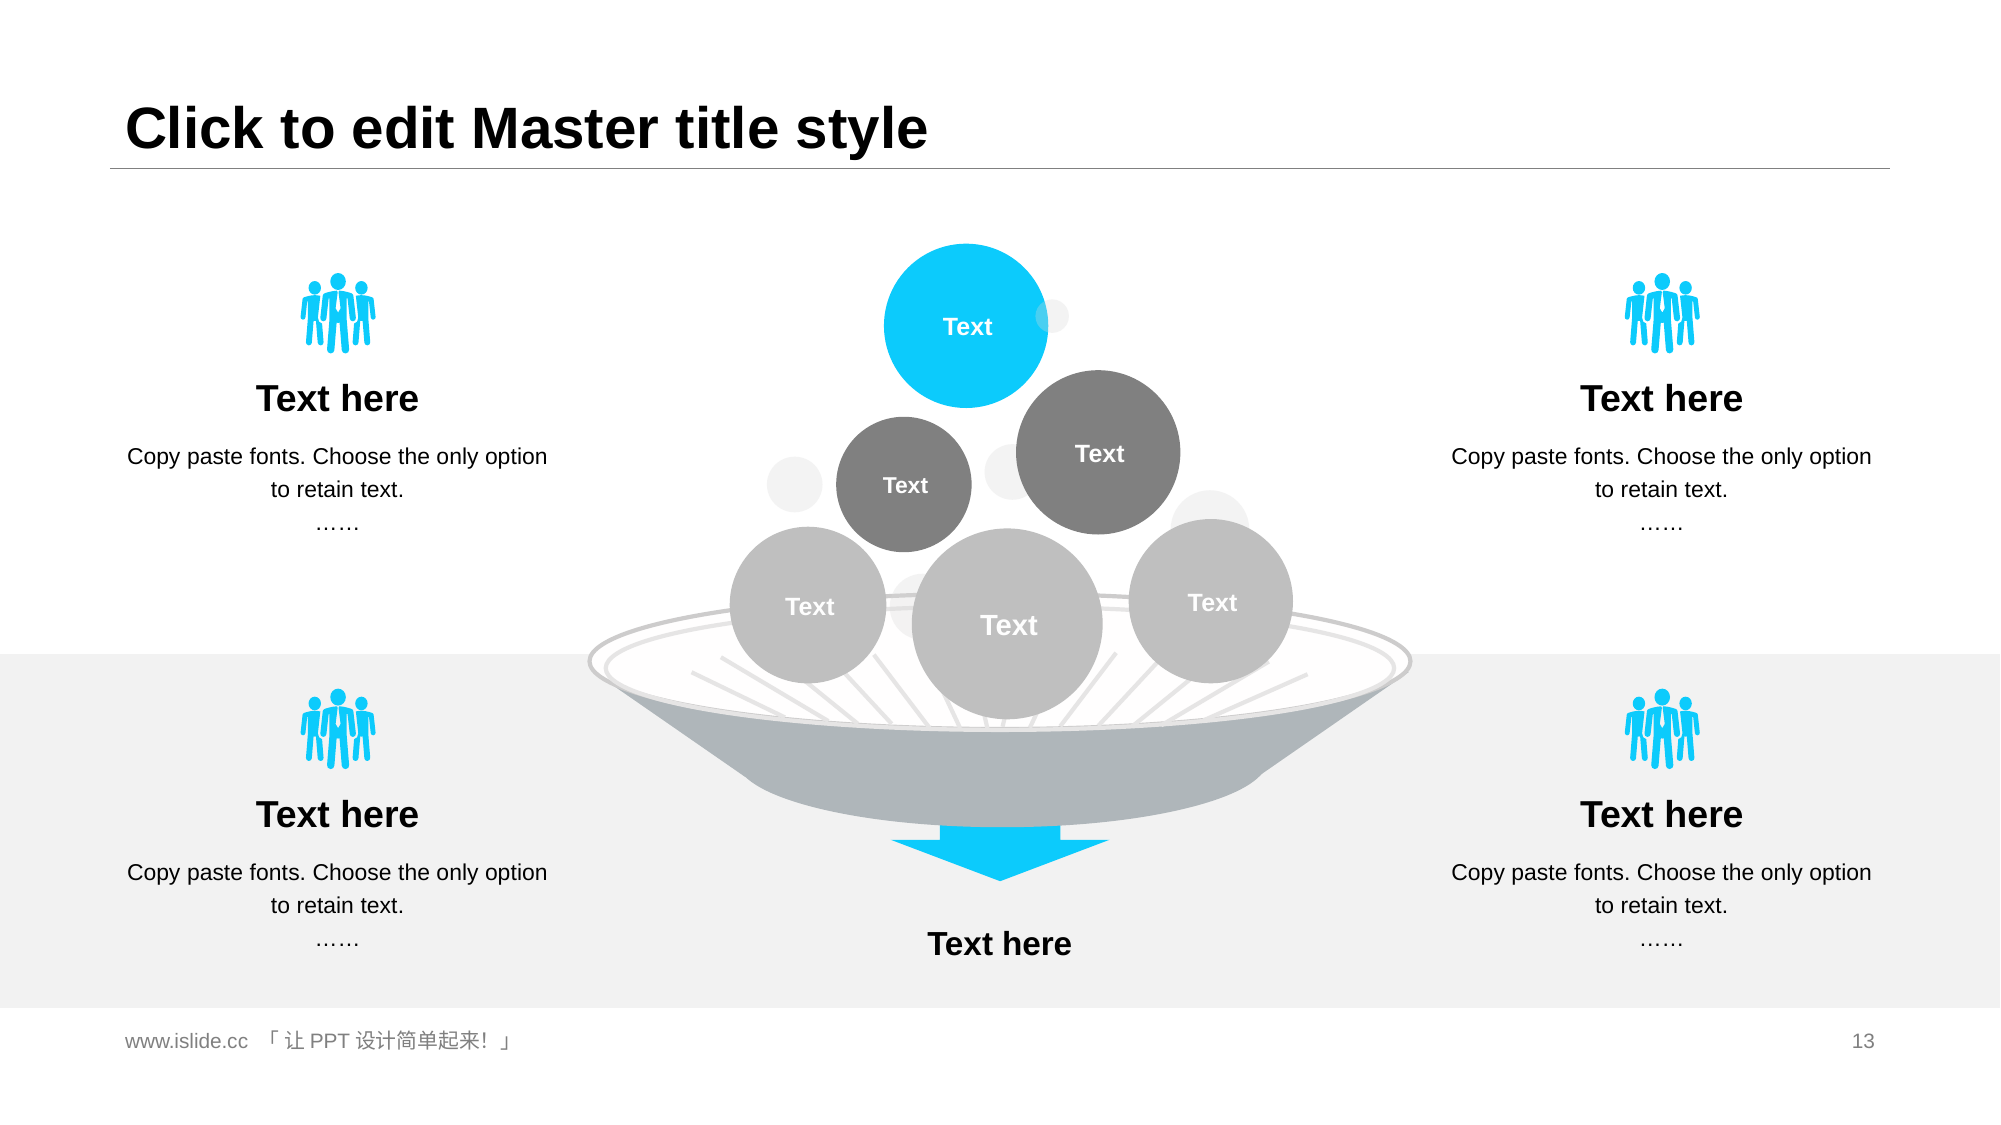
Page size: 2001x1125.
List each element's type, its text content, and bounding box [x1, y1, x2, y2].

title Click to edit Master title style [109, 0, 1890, 169]
footer www.islide.cc 「 让PPT设计简单起来！」 [109, 1023, 790, 1058]
slide_number 13 [1412, 1023, 1890, 1058]
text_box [0, 243, 2000, 1008]
